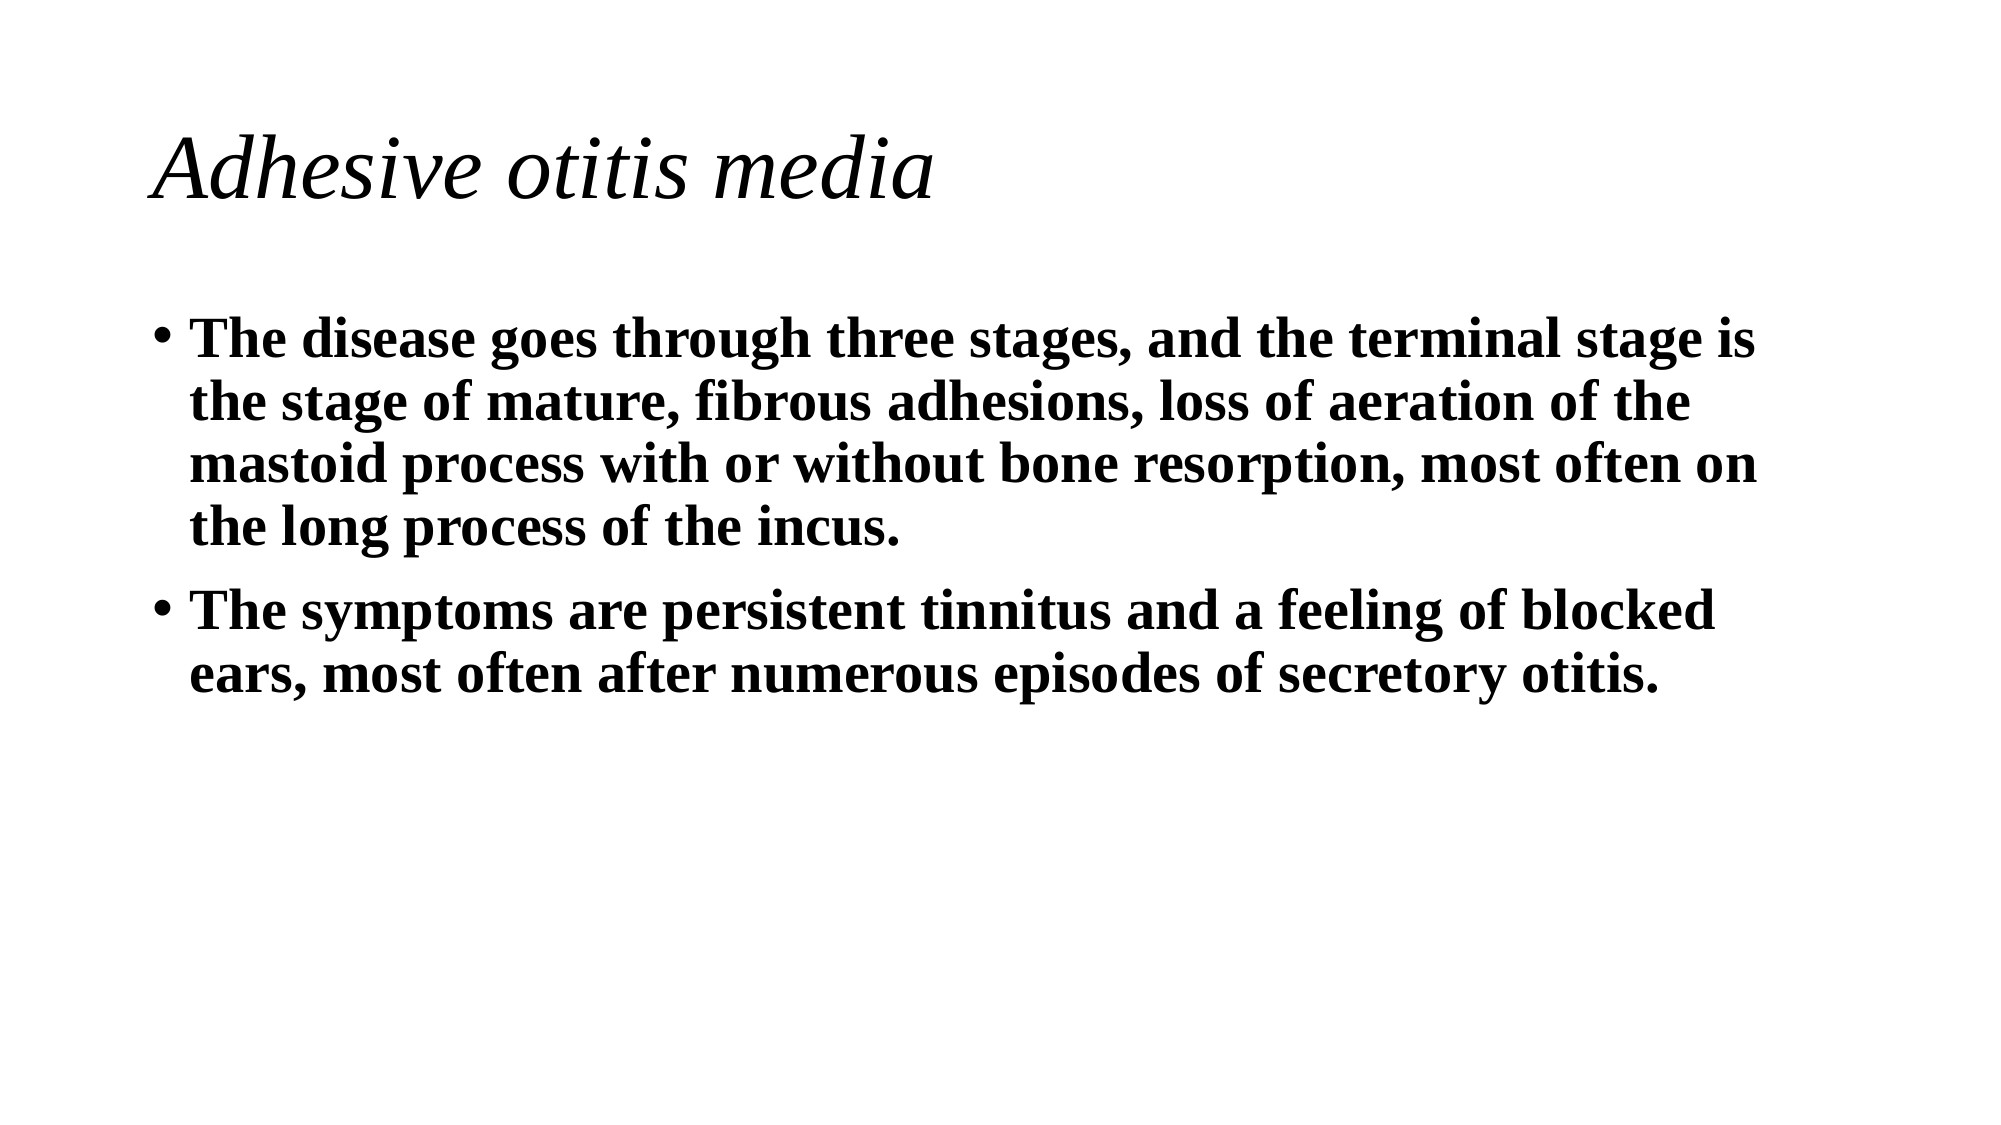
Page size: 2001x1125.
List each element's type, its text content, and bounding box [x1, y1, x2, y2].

list The disease goes through three stages, and the terminal stage is the stage of mature, fibrous adhesions, loss of aeration of the mastoid process with or without bone resorption, most often on the long process of the incus. The symptoms are persistent tinnitus and a feeling of blocked ears, most often after numerous episodes of secretory otitis. [137, 299, 1863, 1014]
title Adhesive otitis media [137, 59, 1863, 278]
